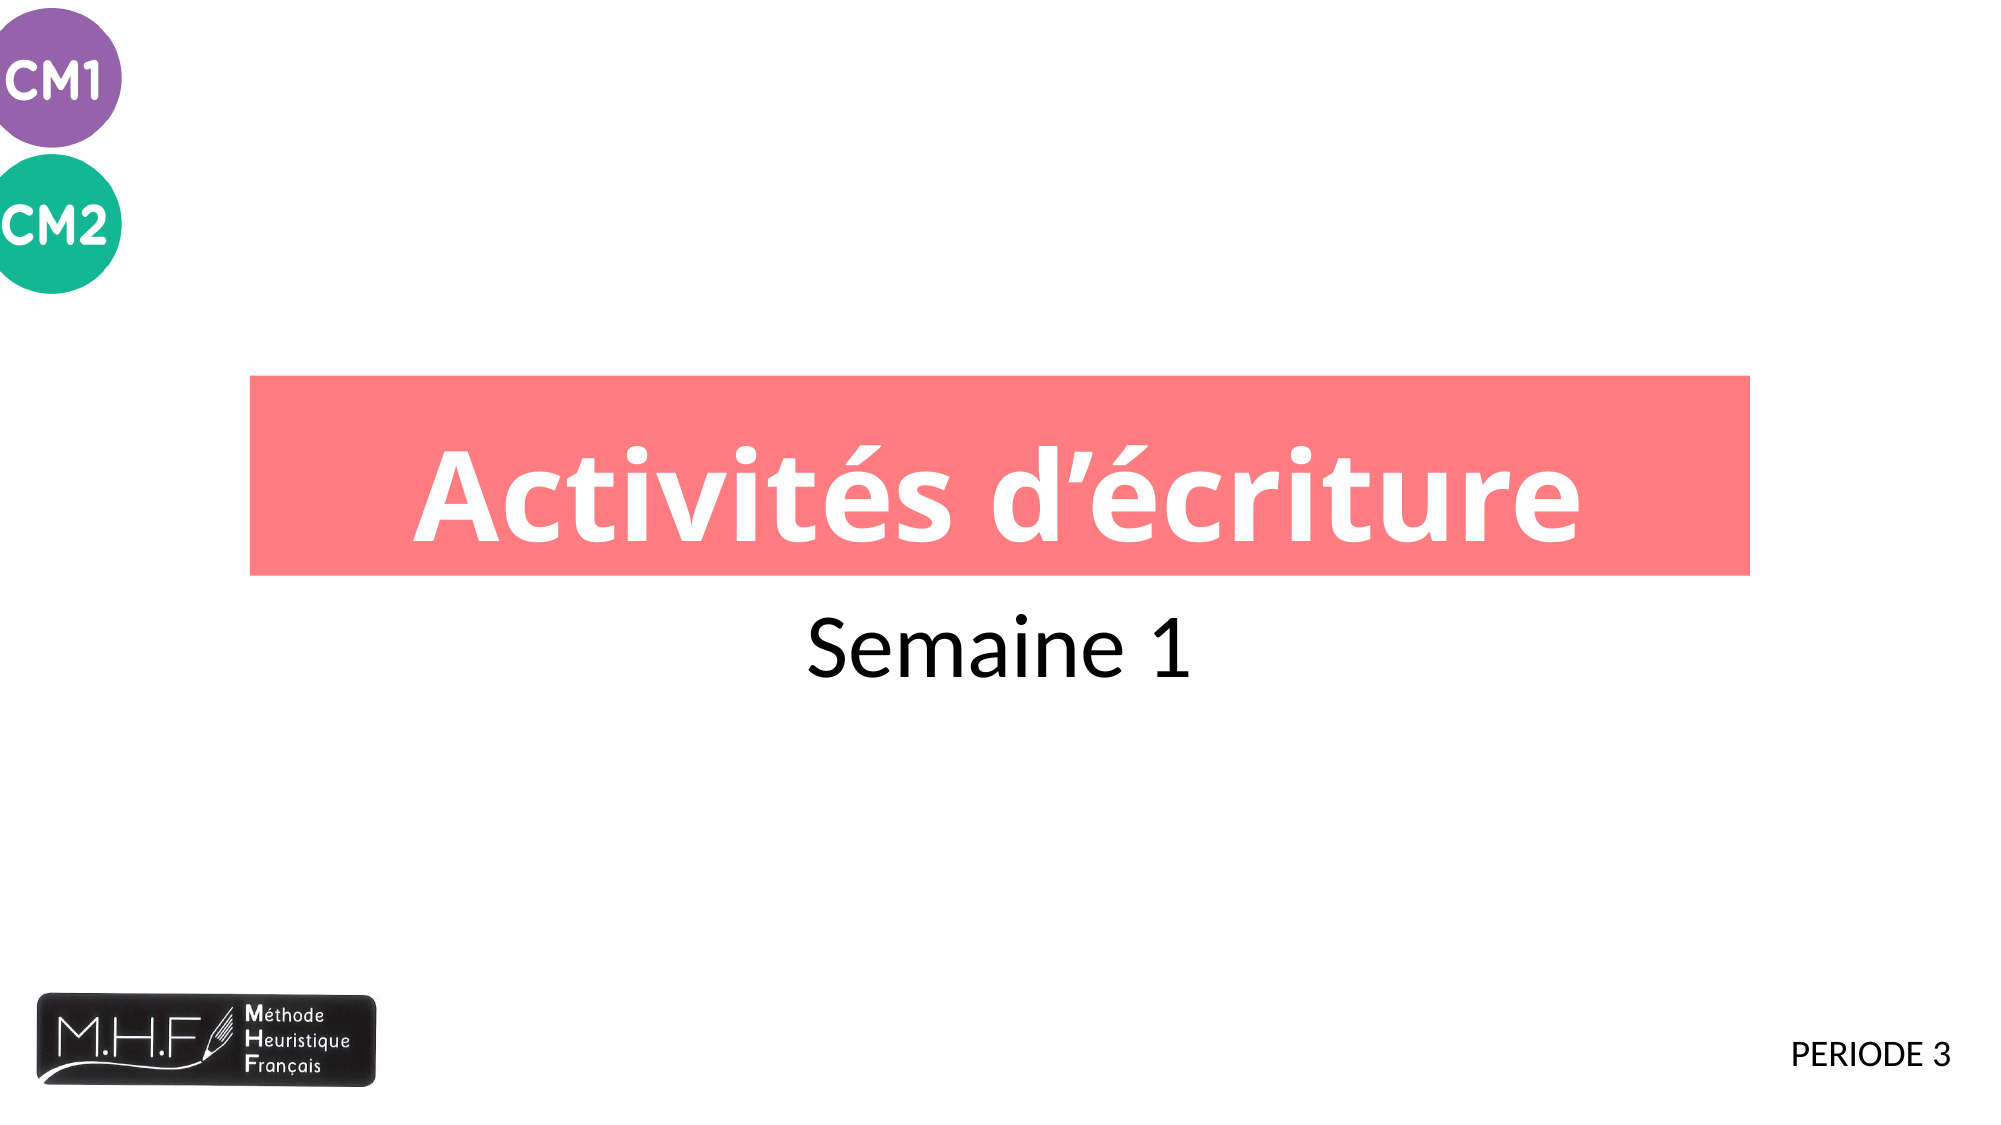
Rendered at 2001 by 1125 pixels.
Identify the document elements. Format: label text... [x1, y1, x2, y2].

title Activités d’écriture [249, 375, 1750, 576]
text_box PERIODE 3 [1362, 1021, 1967, 1082]
subtitle Semaine 1 [249, 590, 1750, 863]
picture [0, 0, 134, 298]
picture [33, 990, 379, 1089]
